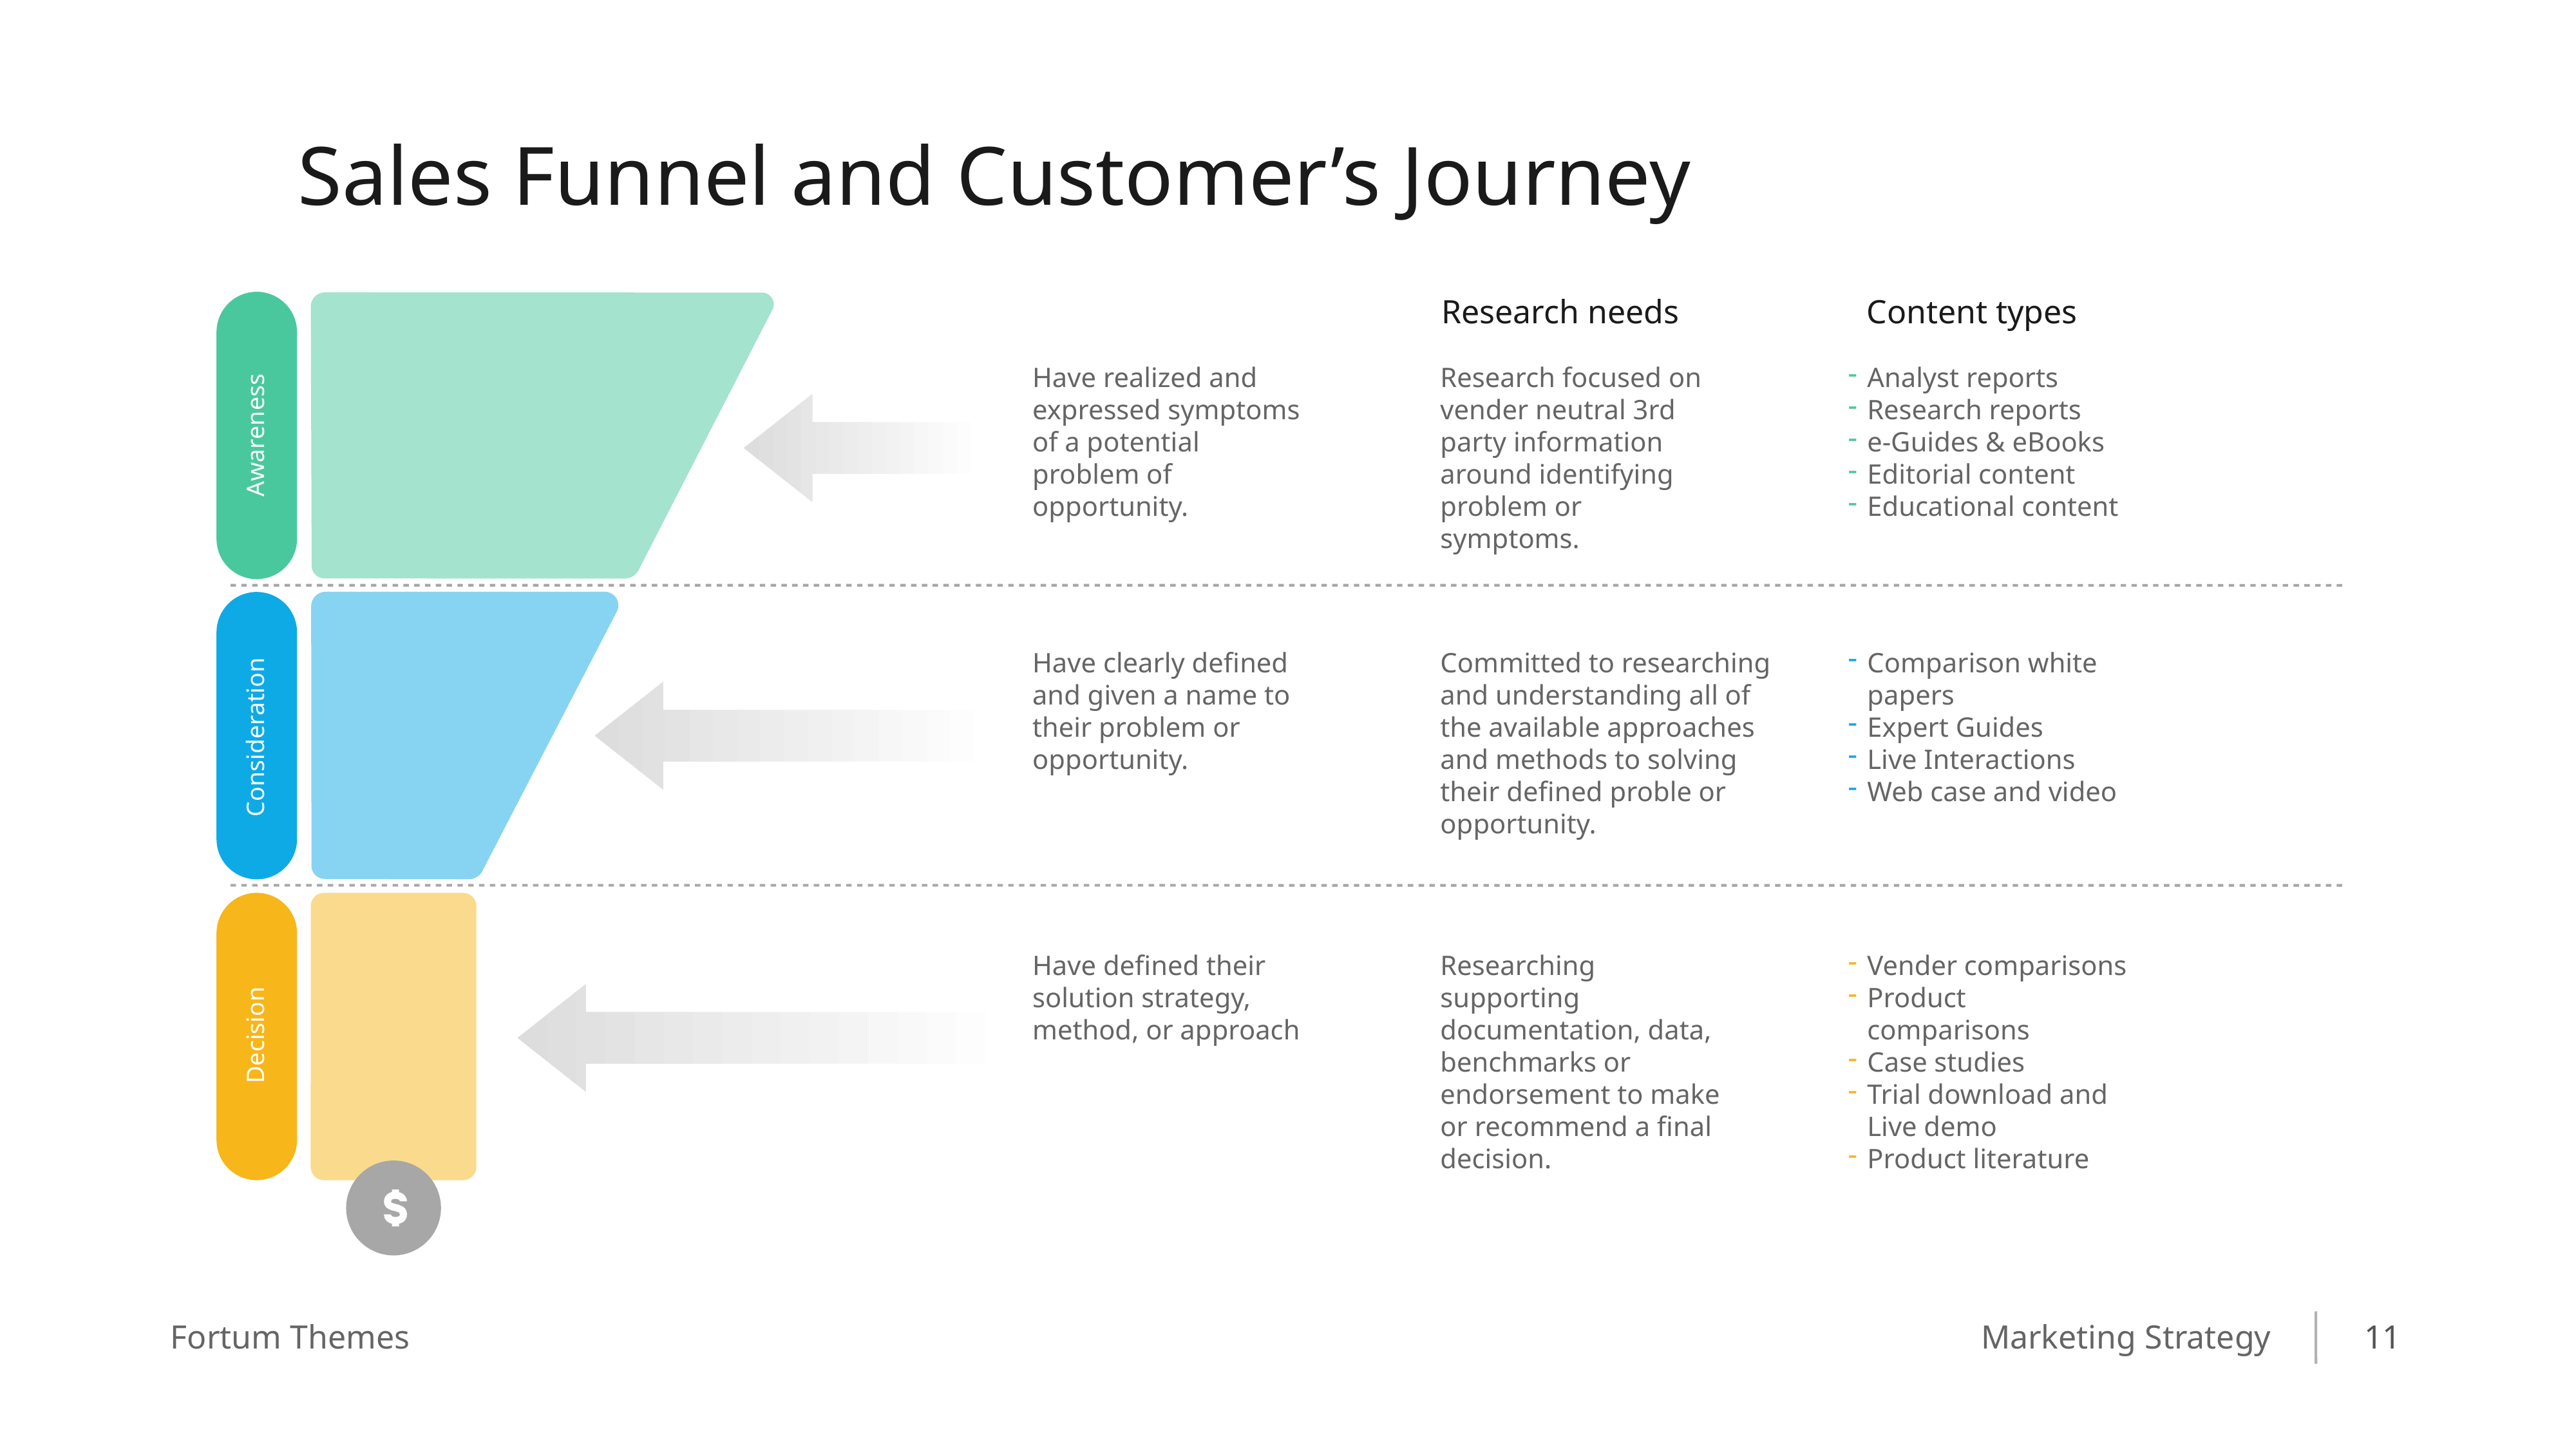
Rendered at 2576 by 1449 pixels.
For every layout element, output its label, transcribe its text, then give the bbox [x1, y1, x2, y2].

text_box [216, 893, 298, 1180]
slide_number 11 [2330, 1311, 2435, 1365]
text_box Content types [1861, 285, 2141, 336]
text_box [216, 592, 298, 880]
text_box Vender comparisons Product comparisons Case studies Trial download and Live demo Product literature [1842, 943, 2136, 1180]
text_box [216, 292, 298, 580]
text_box Have defined their solution strategy, method, or approach [1027, 943, 1320, 1051]
text_box Have realized and expressed symptoms of a potential problem of opportunity. [1027, 355, 1320, 527]
text_box Sales Funnel and Customer’s Journey [292, 119, 1864, 227]
text_box [744, 394, 986, 502]
text_box Decision [234, 927, 274, 1143]
text_box Comparison white papers Expert Guides Live Interactions Web case and video [1842, 640, 2136, 813]
text_box Analyst reports Research reports e-Guides & eBooks Editorial content Educational content [1842, 355, 2136, 527]
text_box Awareness [234, 328, 274, 544]
text_box [594, 682, 998, 790]
text_box Research focused on vender neutral 3rd party information around identifying problem or symptoms. [1435, 355, 1727, 560]
text_box Research needs [1435, 285, 1716, 336]
text_box [310, 893, 477, 1180]
text_box [310, 292, 774, 579]
text_box [311, 591, 619, 880]
text_box Researching supporting documentation, data, benchmarks or endorsement to make or recommend a final decision. [1435, 943, 1727, 1180]
text_box Committed to researching and understanding all of the available approaches and methods to solving their defined proble or opportunity. [1435, 640, 1779, 845]
text_box Have clearly defined and given a name to their problem or opportunity. [1027, 640, 1320, 781]
text_box Consideration [234, 629, 274, 846]
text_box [346, 1160, 442, 1256]
text_box [518, 984, 1014, 1092]
